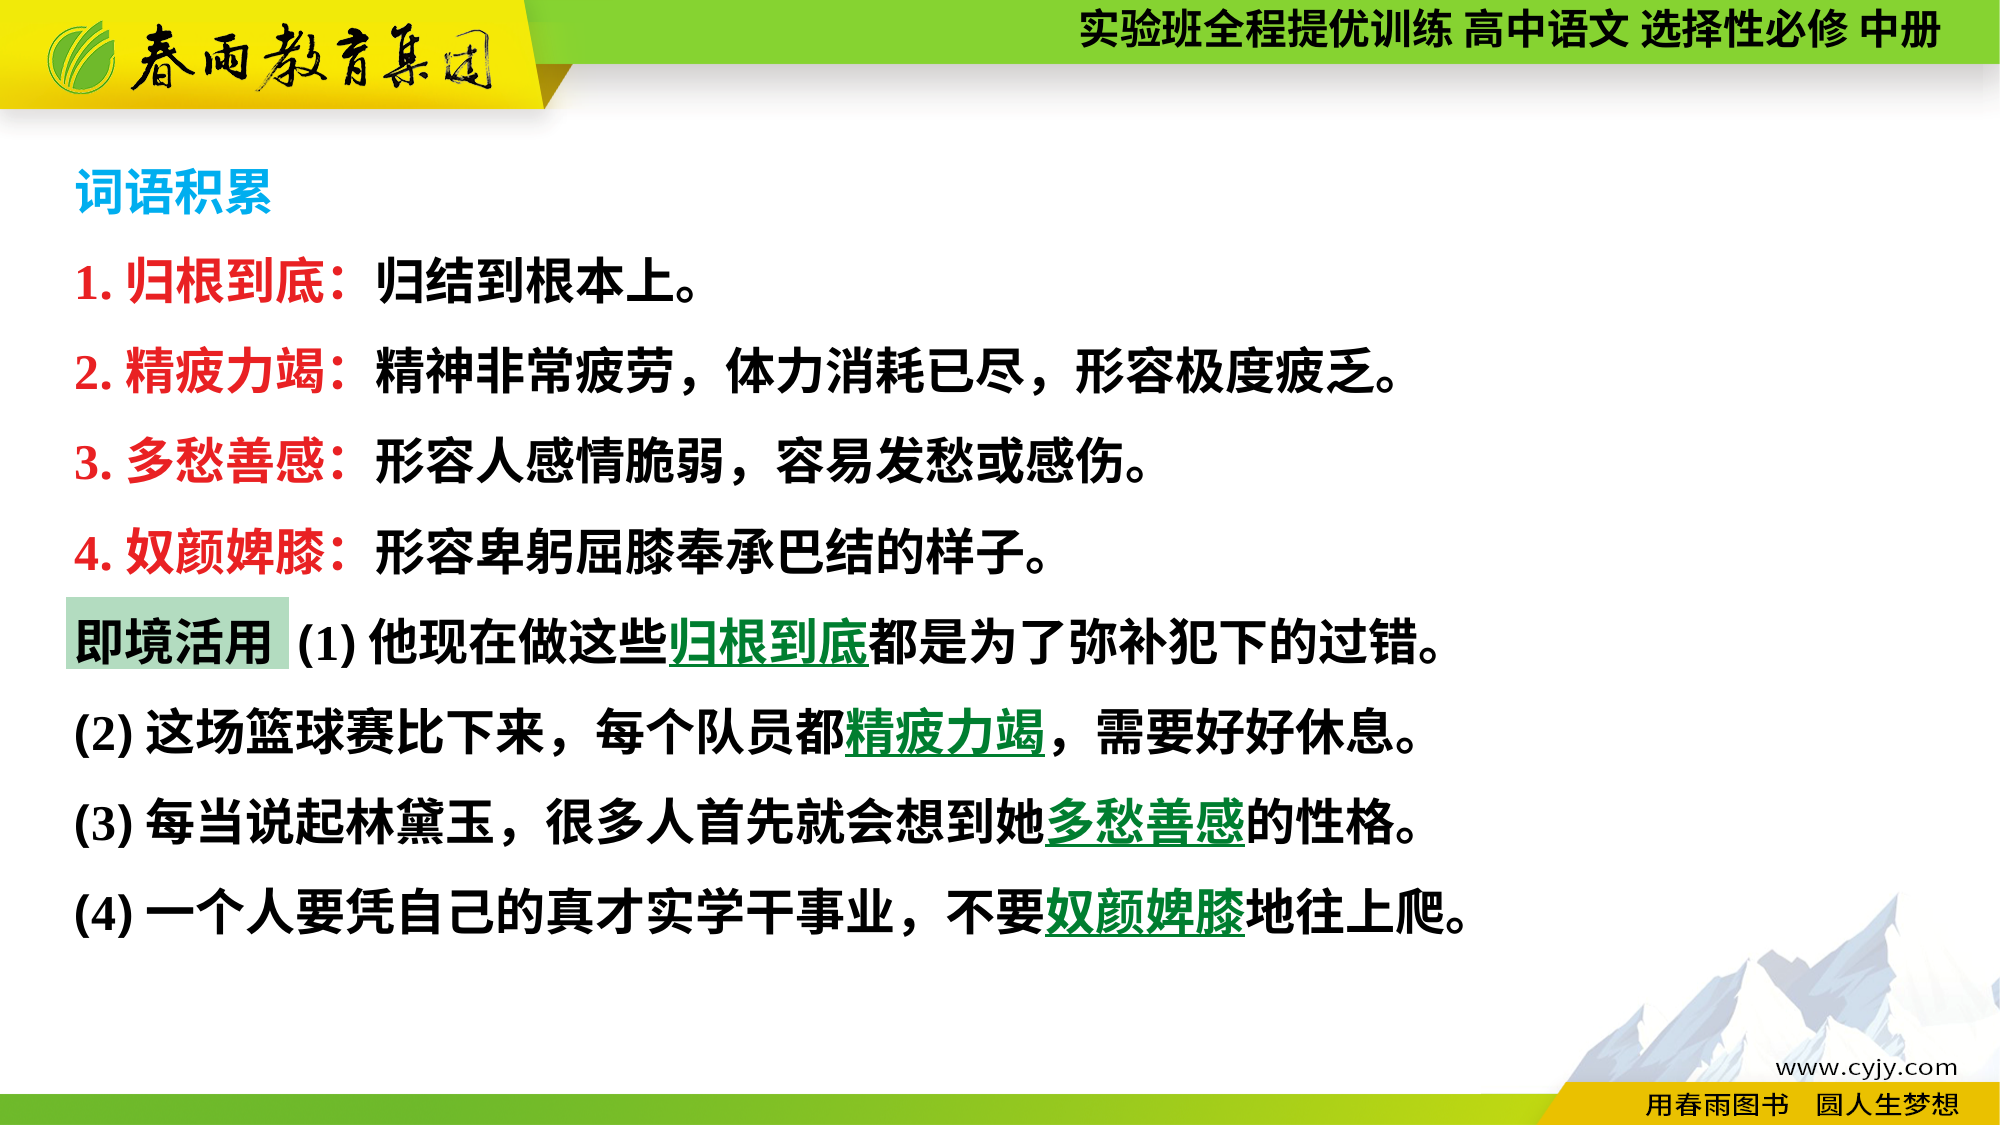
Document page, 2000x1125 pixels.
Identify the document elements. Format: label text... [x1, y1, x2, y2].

list 词语积累 1.归根到底：归结到根本上。 2.精疲力竭：精神非常疲劳，体力消耗已尽，形容极度疲乏。 3.多愁善感：形容人感情脆弱，容易发愁或感伤。 4.奴颜婢膝：形容卑躬屈膝奉承巴结的样子。 即境活用 (1)他现在做这些归根到底都是为了弥补犯下的过错。 (2)这场篮球赛比下来，每个队员都精疲力竭，需要好好休息。 (3)每当说起林黛玉，很多人首先就会想到她多愁善感的性格。 (4)一个人要凭自己的真才实学干事业，不要奴颜婢膝地往上爬。 [59, 122, 1944, 944]
picture [0, 0, 2000, 1125]
